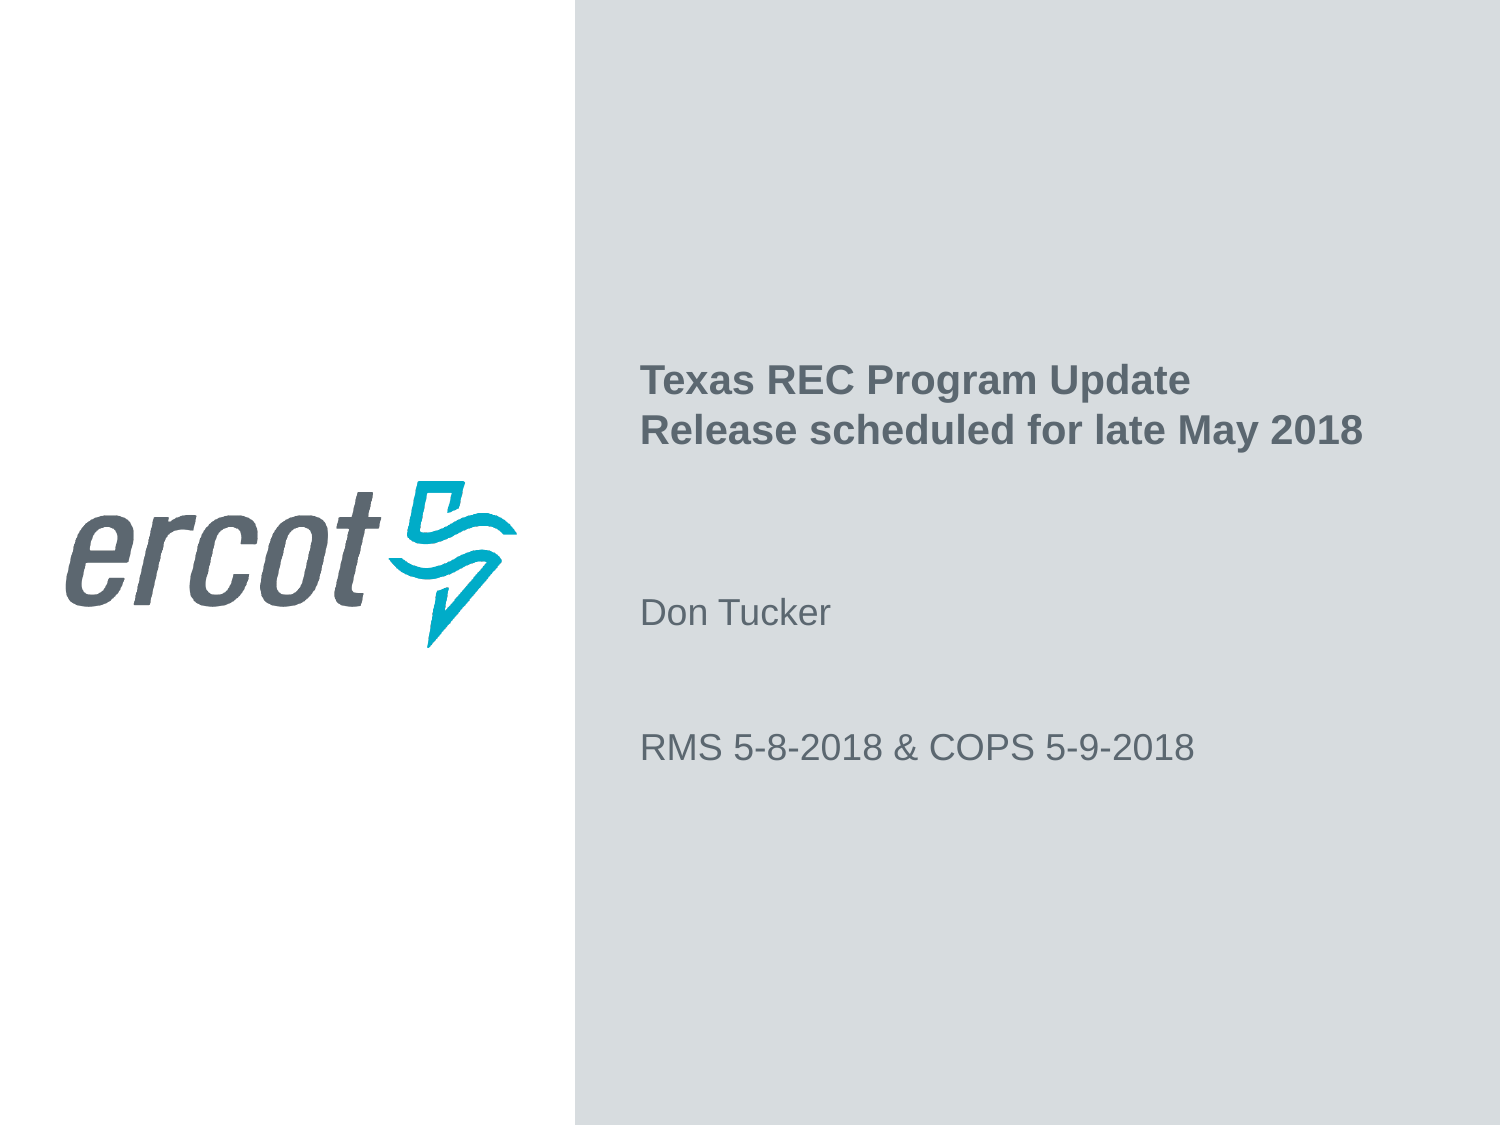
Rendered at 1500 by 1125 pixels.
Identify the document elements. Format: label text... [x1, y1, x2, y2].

text_box Texas REC Program Update Release scheduled for late May 2018 Don Tucker RMS 5-8-2018 & COPS 5-9-2018 [624, 345, 1500, 776]
picture [56, 471, 525, 654]
